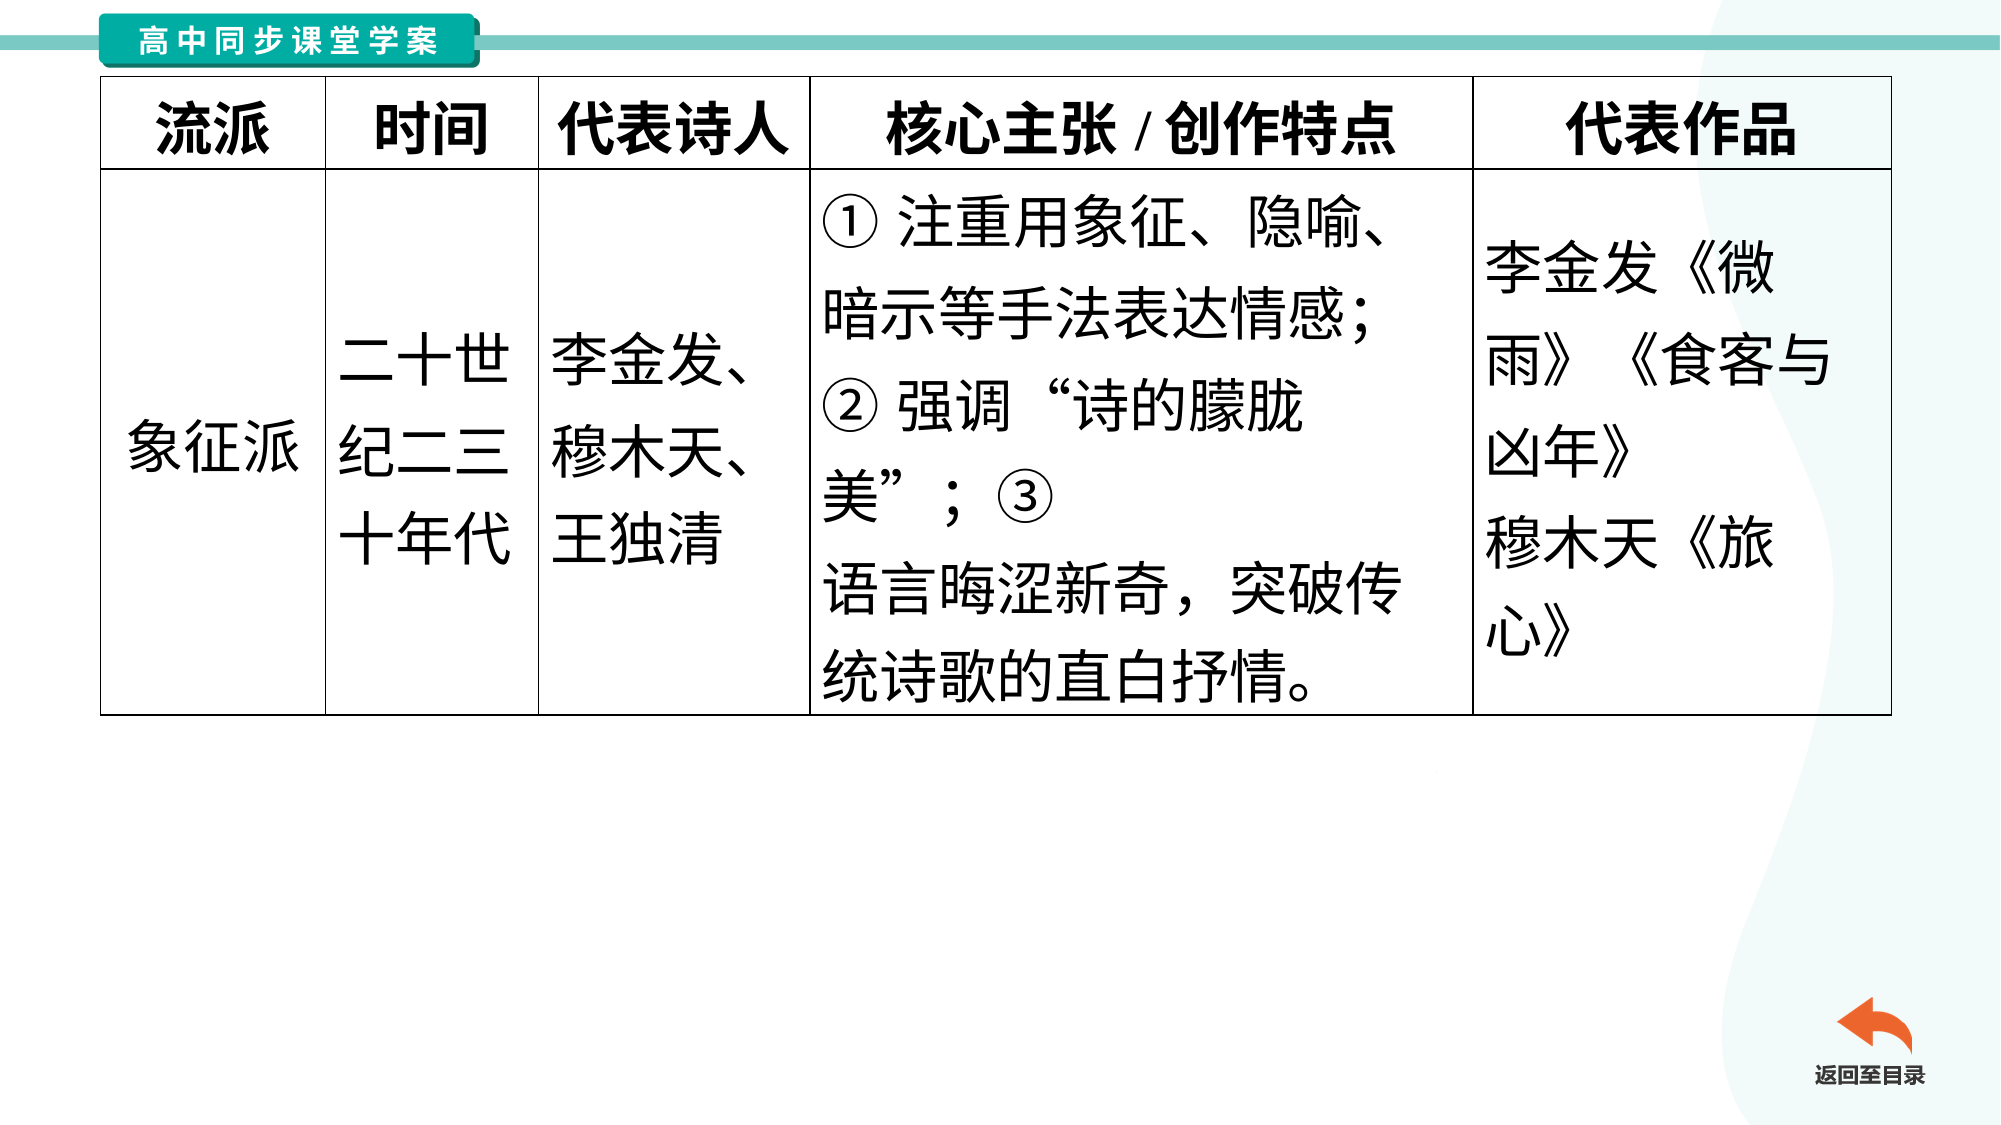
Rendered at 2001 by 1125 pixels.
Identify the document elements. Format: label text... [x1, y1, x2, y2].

picture [0, 0, 2000, 1125]
table_cell 李金发《微 雨》《食客与 凶年》 穆木天《旅 心》 [1474, 170, 1891, 714]
table_header 时间 [326, 77, 538, 168]
table_cell 象征派 [101, 170, 325, 714]
table_cell 二十世 纪二三 十年代 [326, 170, 538, 714]
table_cell ①注重用象征、隐喻、 暗示等手法表达情感； ②强调“诗的朦胧美”；③ 语言晦涩新奇，突破传 统诗歌的直白抒情。 [811, 170, 1472, 714]
table_header 流派 [101, 77, 325, 168]
table_header 代表作品 [1474, 77, 1891, 168]
table_header 代表诗人 [539, 77, 809, 168]
table_header 核心主张/创作特点 [811, 77, 1472, 168]
table_cell 李金发、 穆木天、 王独清 [539, 170, 809, 714]
